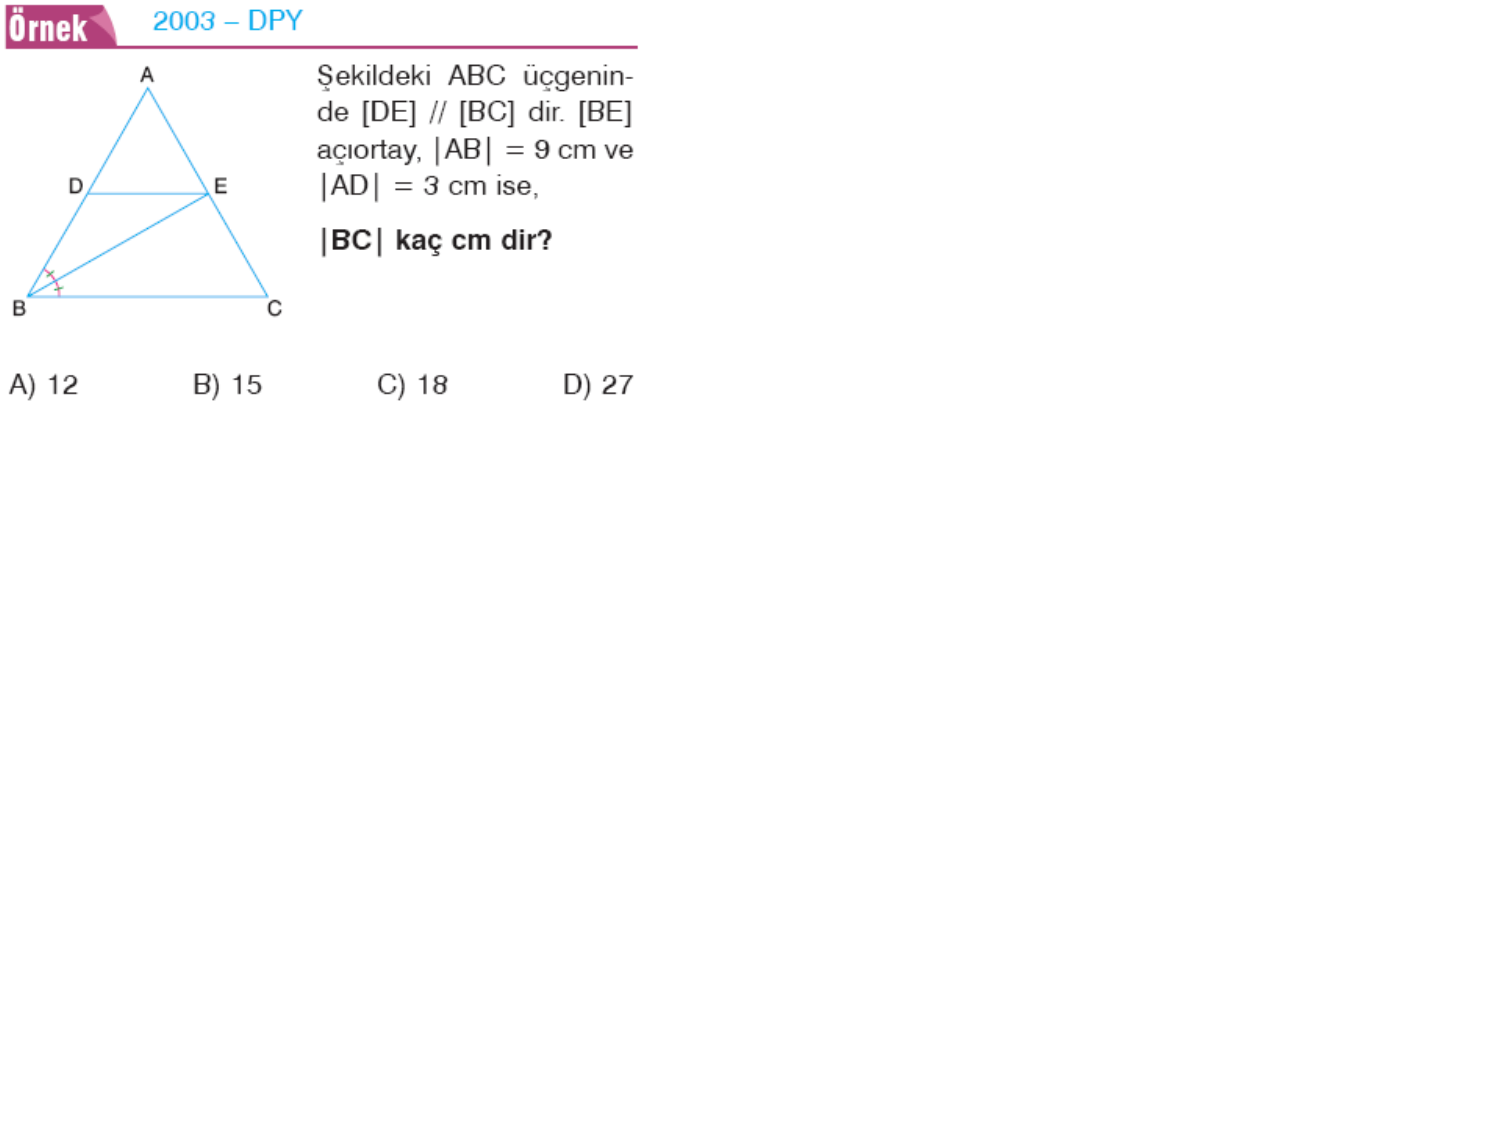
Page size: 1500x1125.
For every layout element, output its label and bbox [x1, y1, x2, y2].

picture [0, 0, 649, 410]
